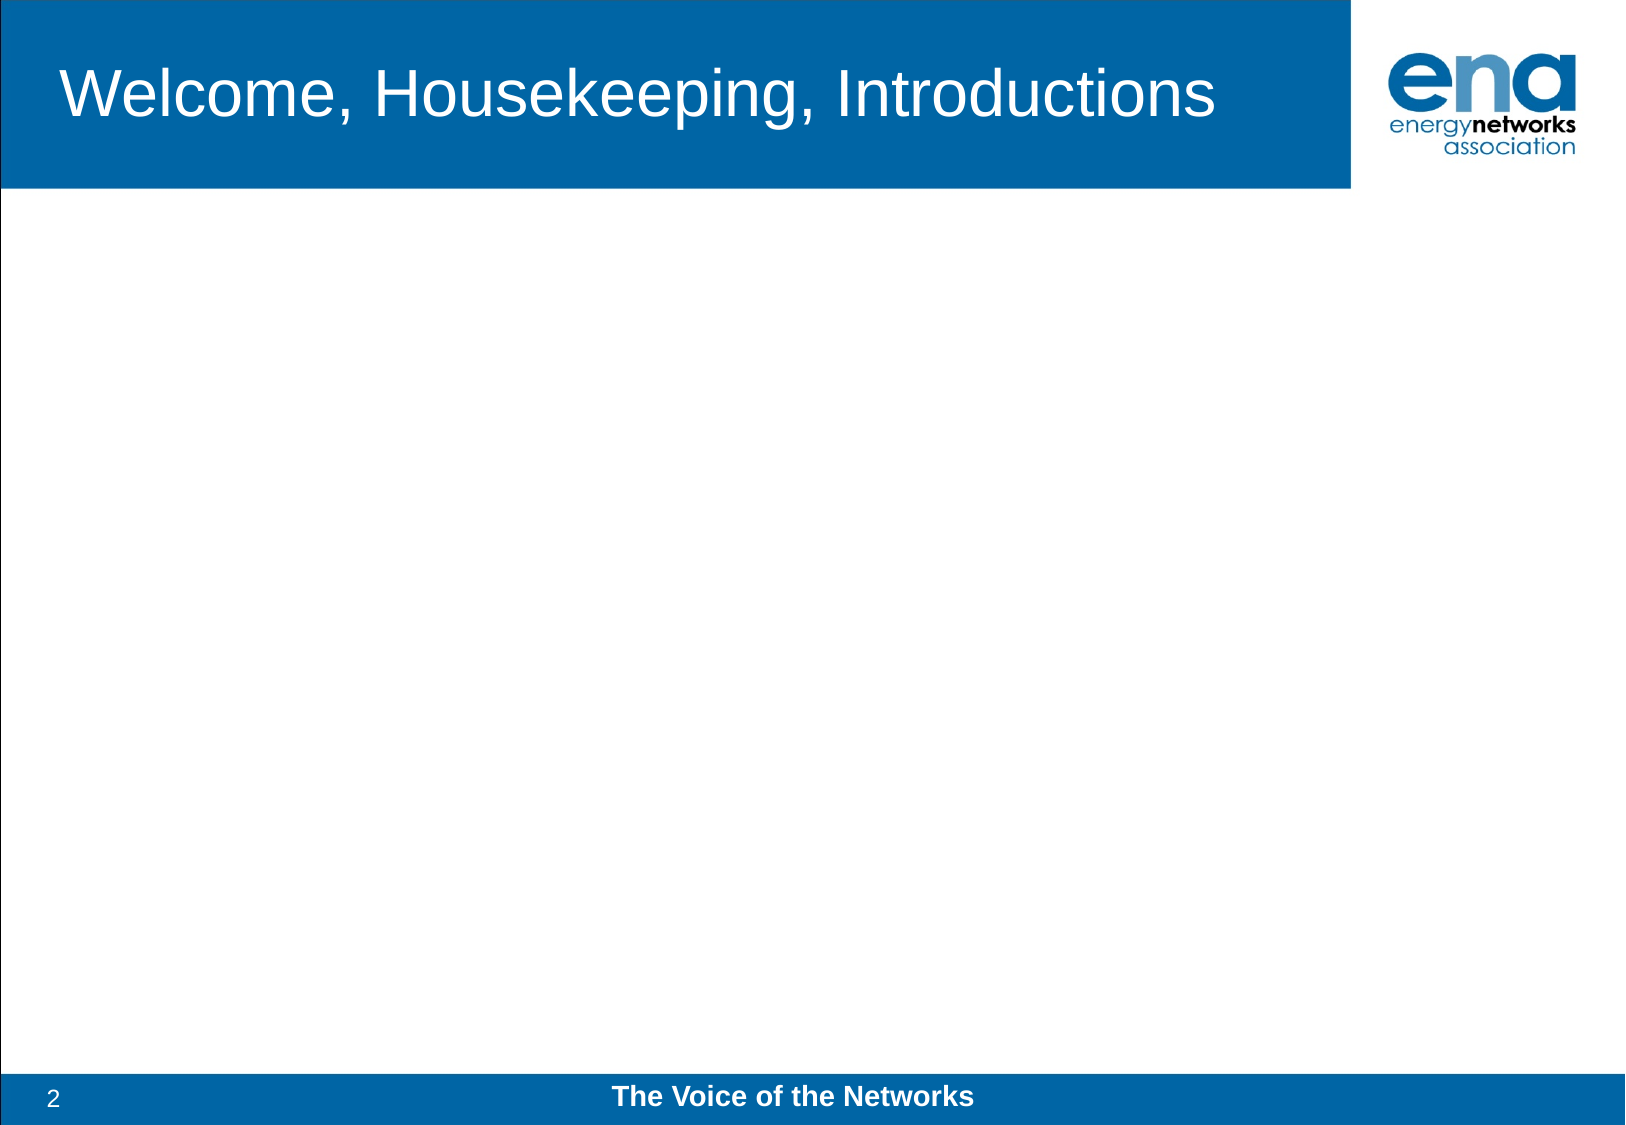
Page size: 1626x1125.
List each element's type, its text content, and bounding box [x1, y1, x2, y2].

title Welcome, Housekeeping, Introductions [44, 30, 1312, 149]
picture [0, 0, 1625, 1125]
